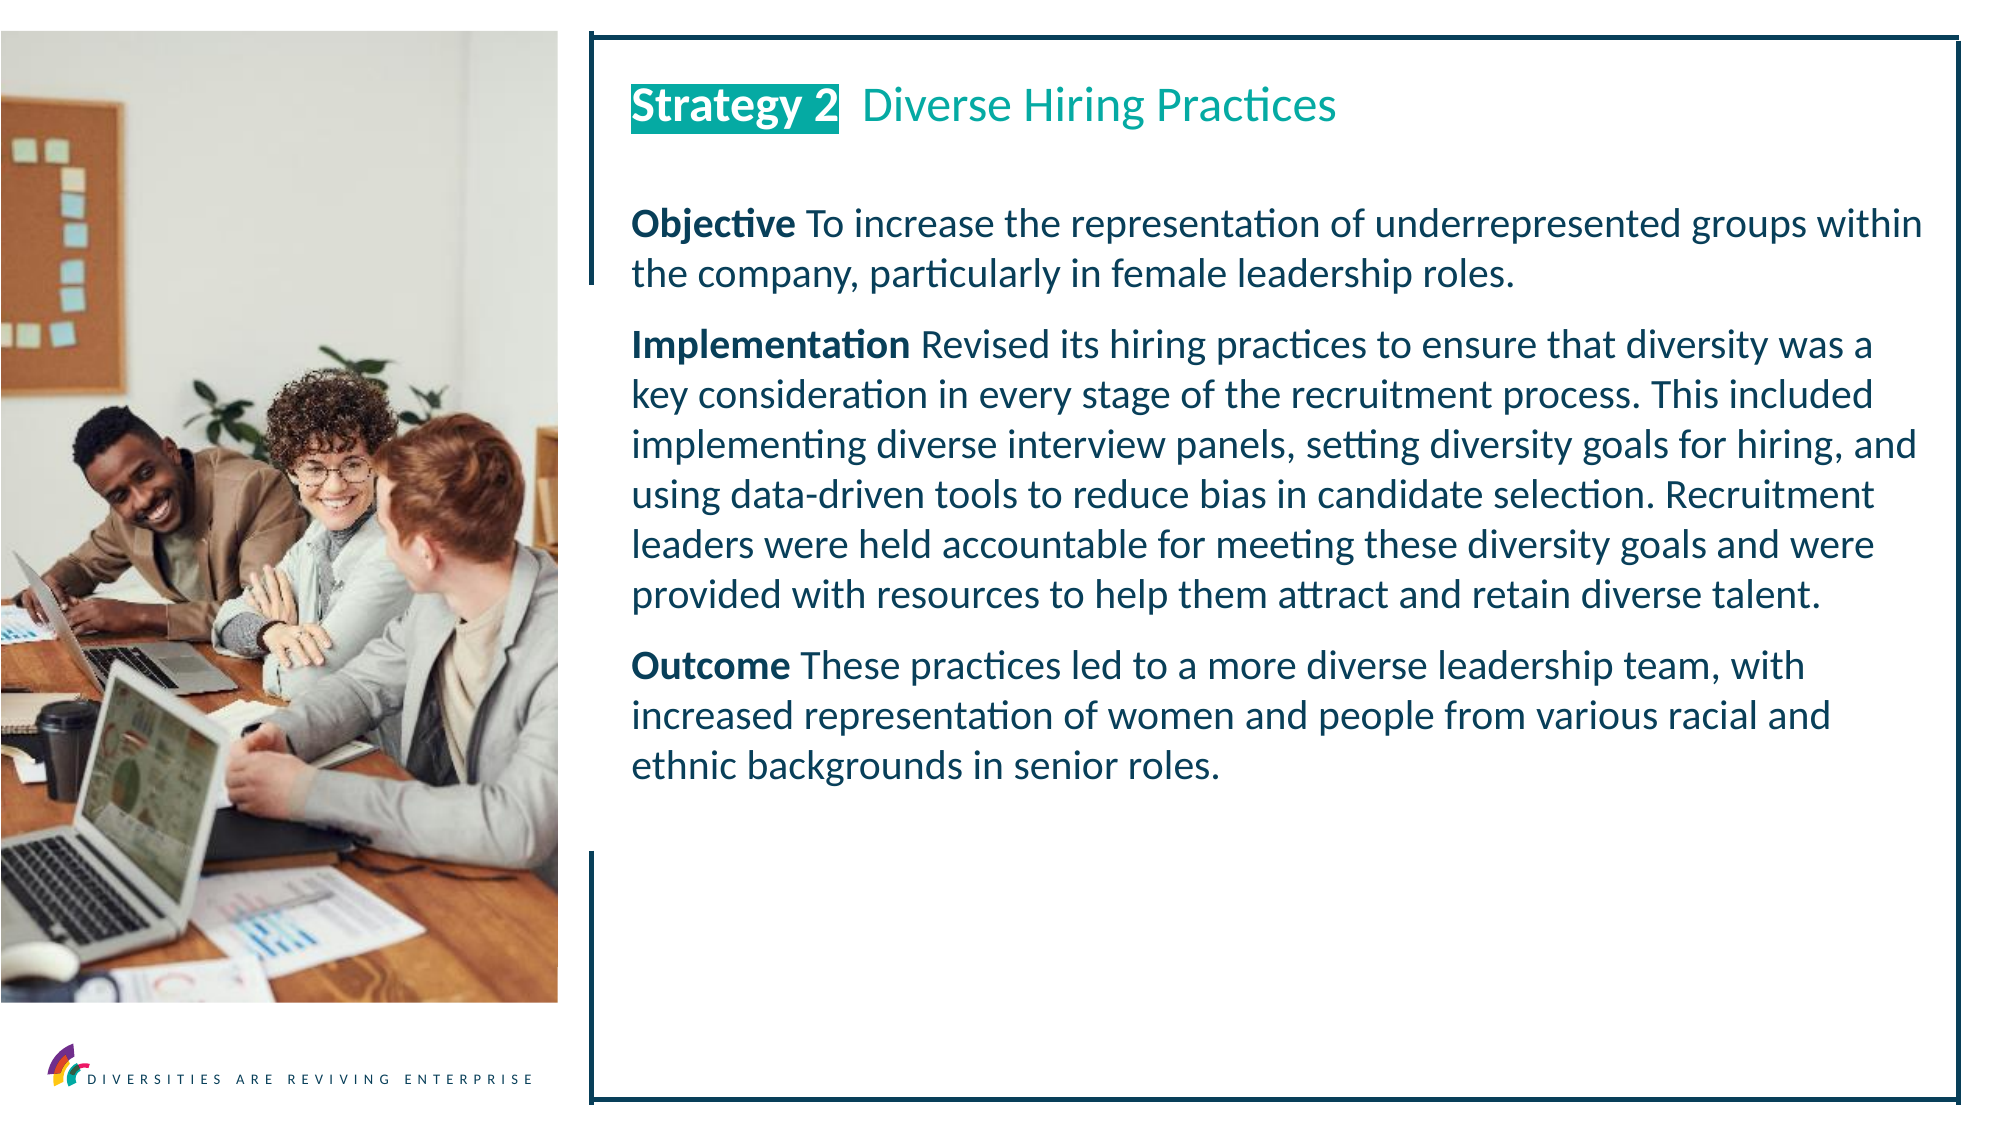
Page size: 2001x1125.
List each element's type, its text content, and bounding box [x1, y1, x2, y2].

list Strategy 2 Diverse Hiring Practices [616, 63, 1918, 120]
list Objective To increase the representation of underrepresented groups within the company, particularly in female leadership roles. Implementation Revised its hiring practices to ensure that diversity was a key consideration in every stage of the recruitment process. This included implementing diverse interview panels, setting diversity goals for hiring, and using data-driven tools to reduce bias in candidate selection. Recruitment leaders were held accountable for meeting these diversity goals and were provided with resources to help them attract and retain diverse talent. Outcome These practices led to a more diverse leadership team, with increased representation of women and people from various racial and ethnic backgrounds in senior roles. [616, 188, 1940, 353]
picture [1, 30, 558, 1003]
